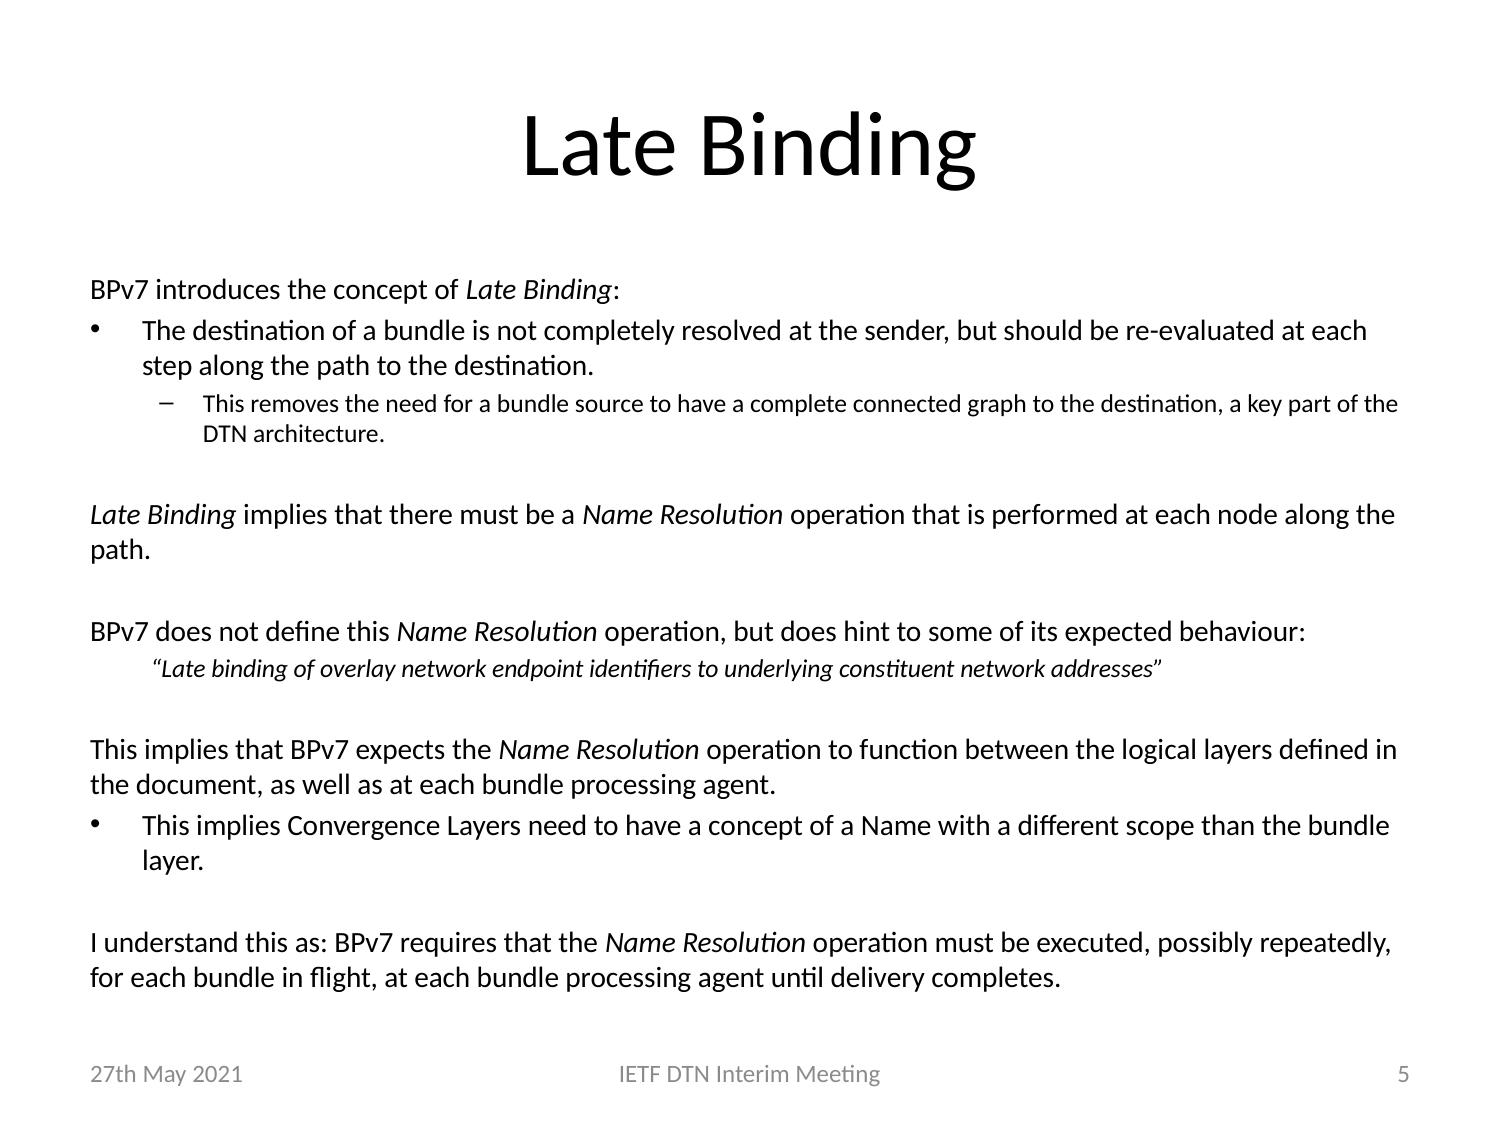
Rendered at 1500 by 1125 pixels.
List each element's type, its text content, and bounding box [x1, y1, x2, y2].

title Late Binding [75, 45, 1425, 233]
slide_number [75, 1042, 425, 1103]
footer IETF DTN Interim Meeting [512, 1042, 988, 1103]
list BPv7 introduces the concept of Late Binding: The destination of a bundle is not completely resolved at the sender, but should be re-evaluated at each step along the path to the destination. This removes the need for a bundle source to have a complete connected graph to the destination, a key part of the DTN architecture. Late Binding implies that there must be a Name Resolution operation that is performed at each node along the path. BPv7 does not define this Name Resolution operation, but does hint to some of its expected behaviour: “Late binding of overlay network endpoint identifiers to underlying constituent network addresses” This implies that BPv7 expects the Name Resolution operation to function between the logical layers defined in the document, as well as at each bundle processing agent. This implies Convergence Layers need to have a concept of a Name with a different scope than the bundle layer. I understand this as: BPv7 requires that the Name Resolution operation must be executed, possibly repeatedly, for each bundle in flight, at each bundle processing agent until delivery completes. [75, 262, 1425, 1005]
slide_number 5 [1074, 1042, 1425, 1103]
